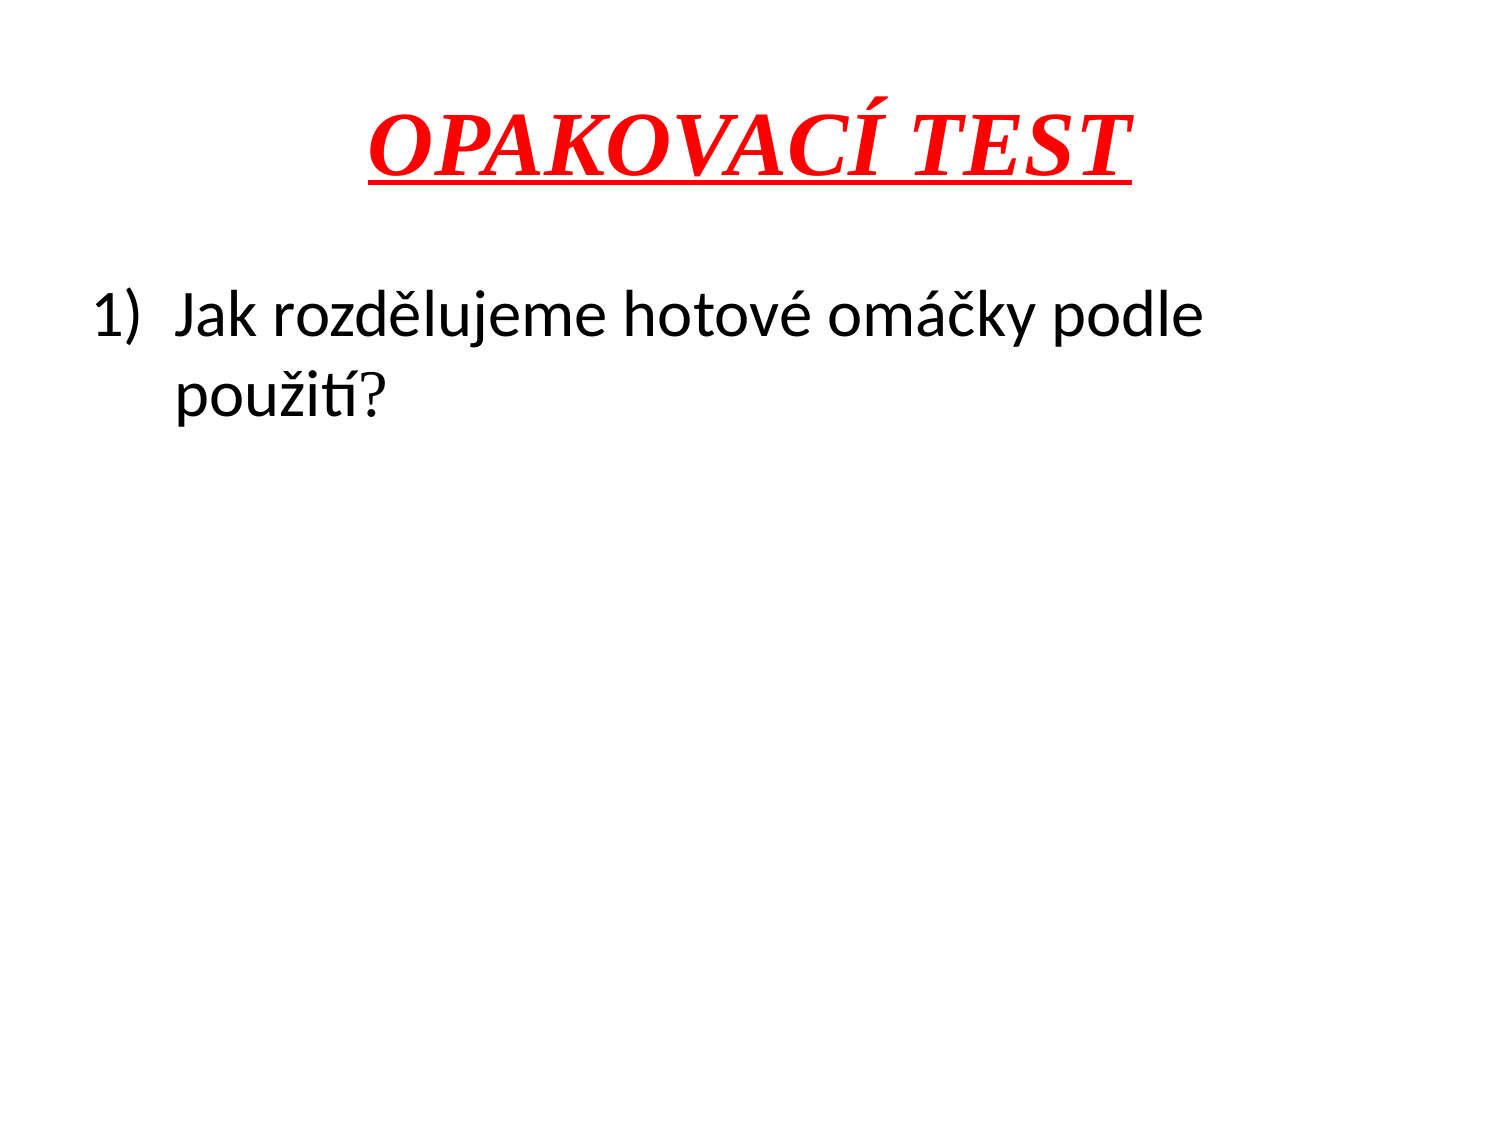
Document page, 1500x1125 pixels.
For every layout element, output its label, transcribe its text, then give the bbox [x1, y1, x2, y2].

list Jak rozdělujeme hotové omáčky podle použití? [75, 262, 1425, 1005]
title OPAKOVACÍ TEST [75, 45, 1425, 233]
